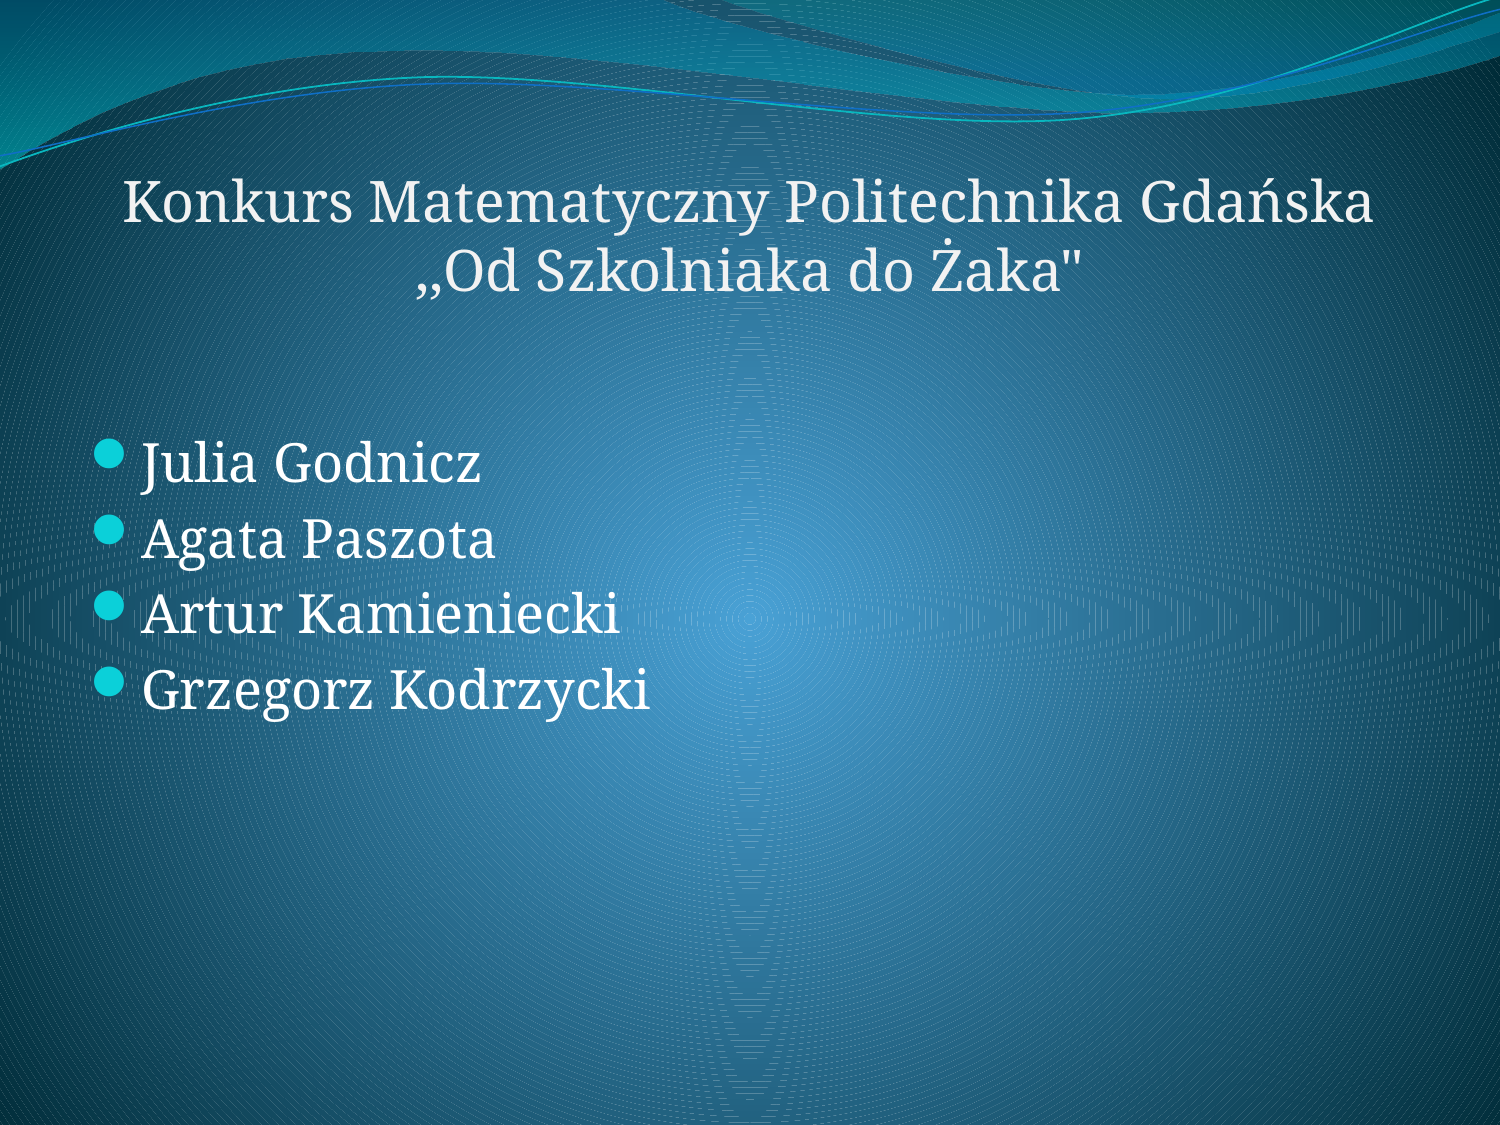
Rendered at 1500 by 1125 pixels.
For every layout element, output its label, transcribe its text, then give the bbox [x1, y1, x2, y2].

list Julia Godnicz Agata Paszota Artur Kamieniecki Grzegorz Kodrzycki [75, 420, 1425, 1038]
title Konkurs Matematyczny Politechnika Gdańska ,,Od Szkolniaka do Żaka" [75, 115, 1425, 303]
